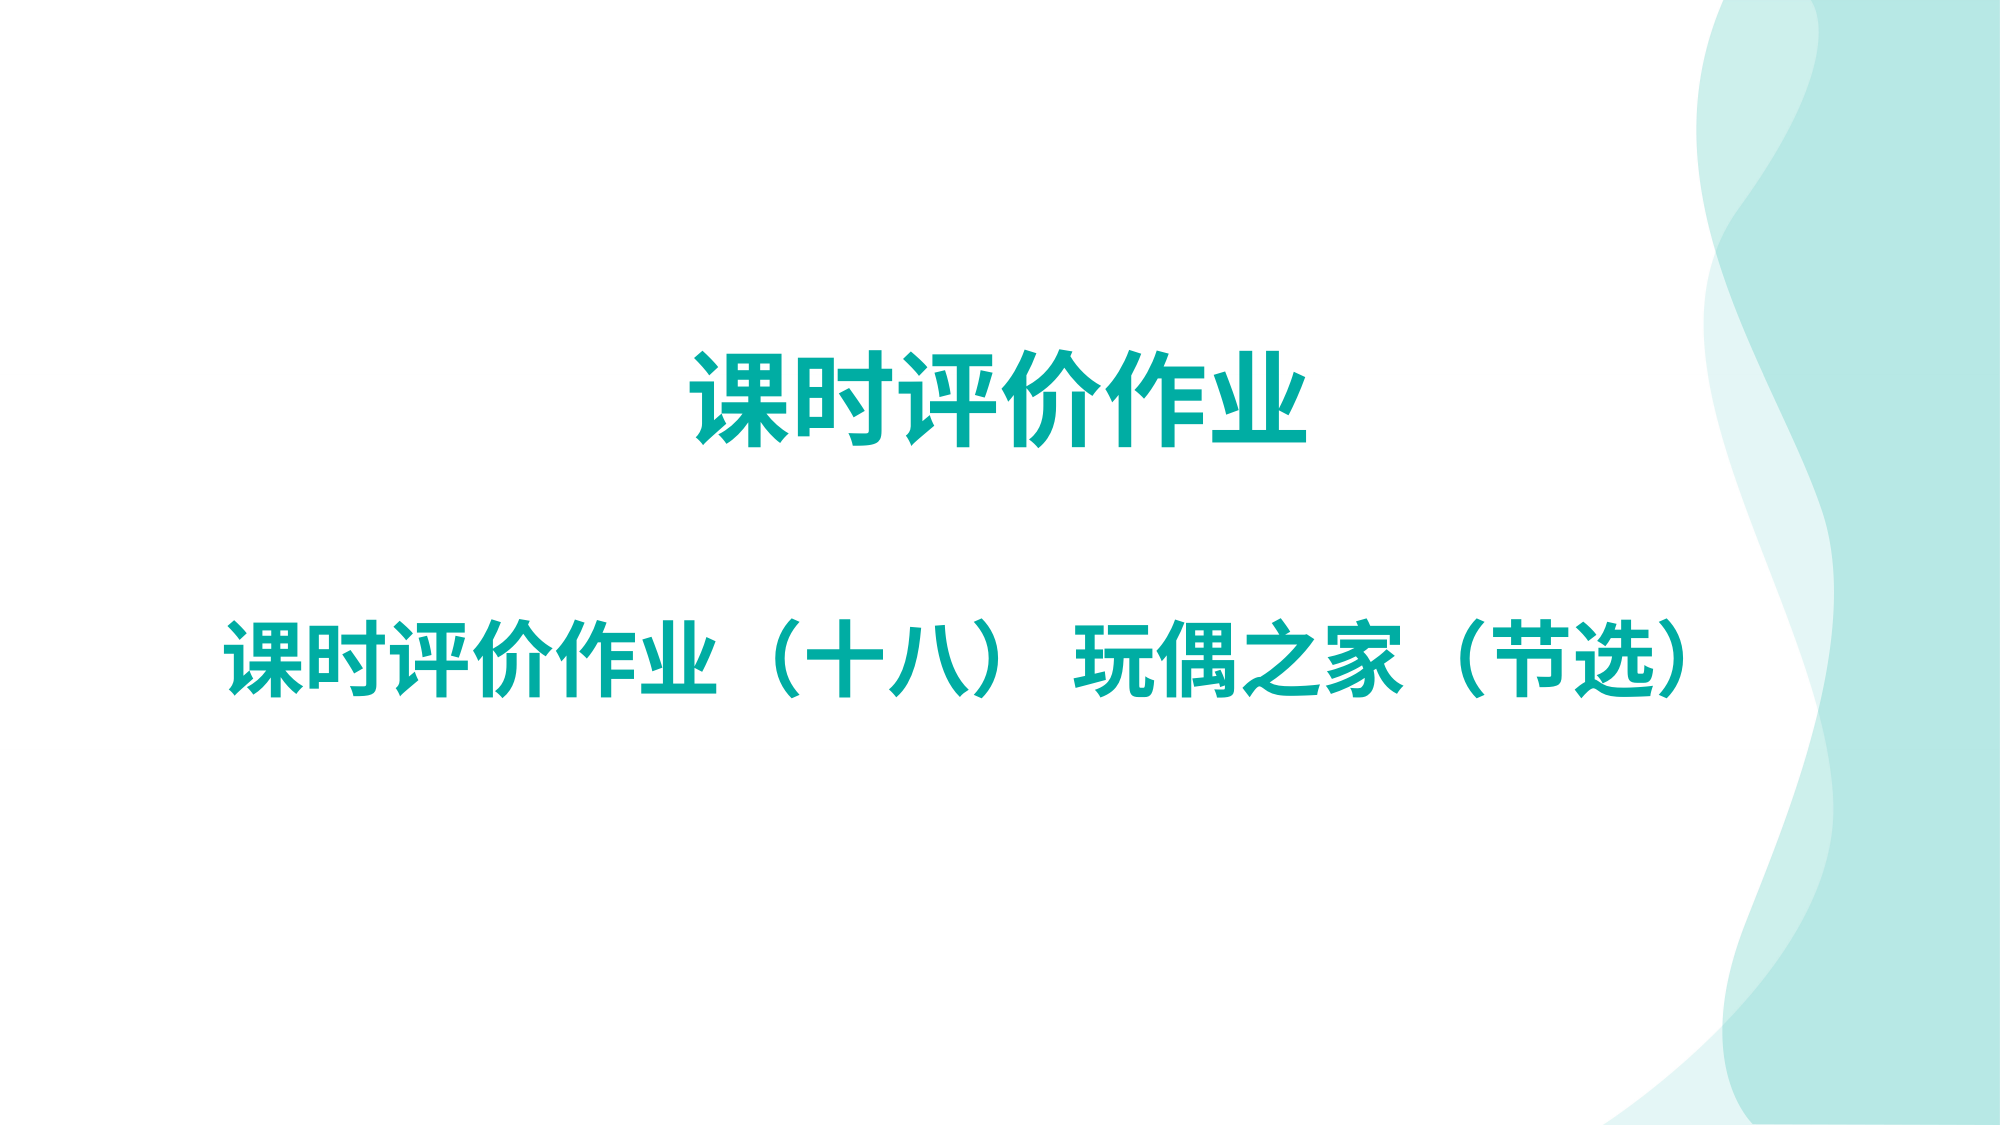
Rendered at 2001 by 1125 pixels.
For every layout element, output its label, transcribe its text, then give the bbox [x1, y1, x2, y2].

picture [0, 0, 2000, 329]
text_box 课时评价作业（十八） 玩偶之家（节选） [76, 602, 1884, 805]
text_box 课时评价作业 [0, 329, 2000, 461]
picture [0, 461, 2000, 1125]
